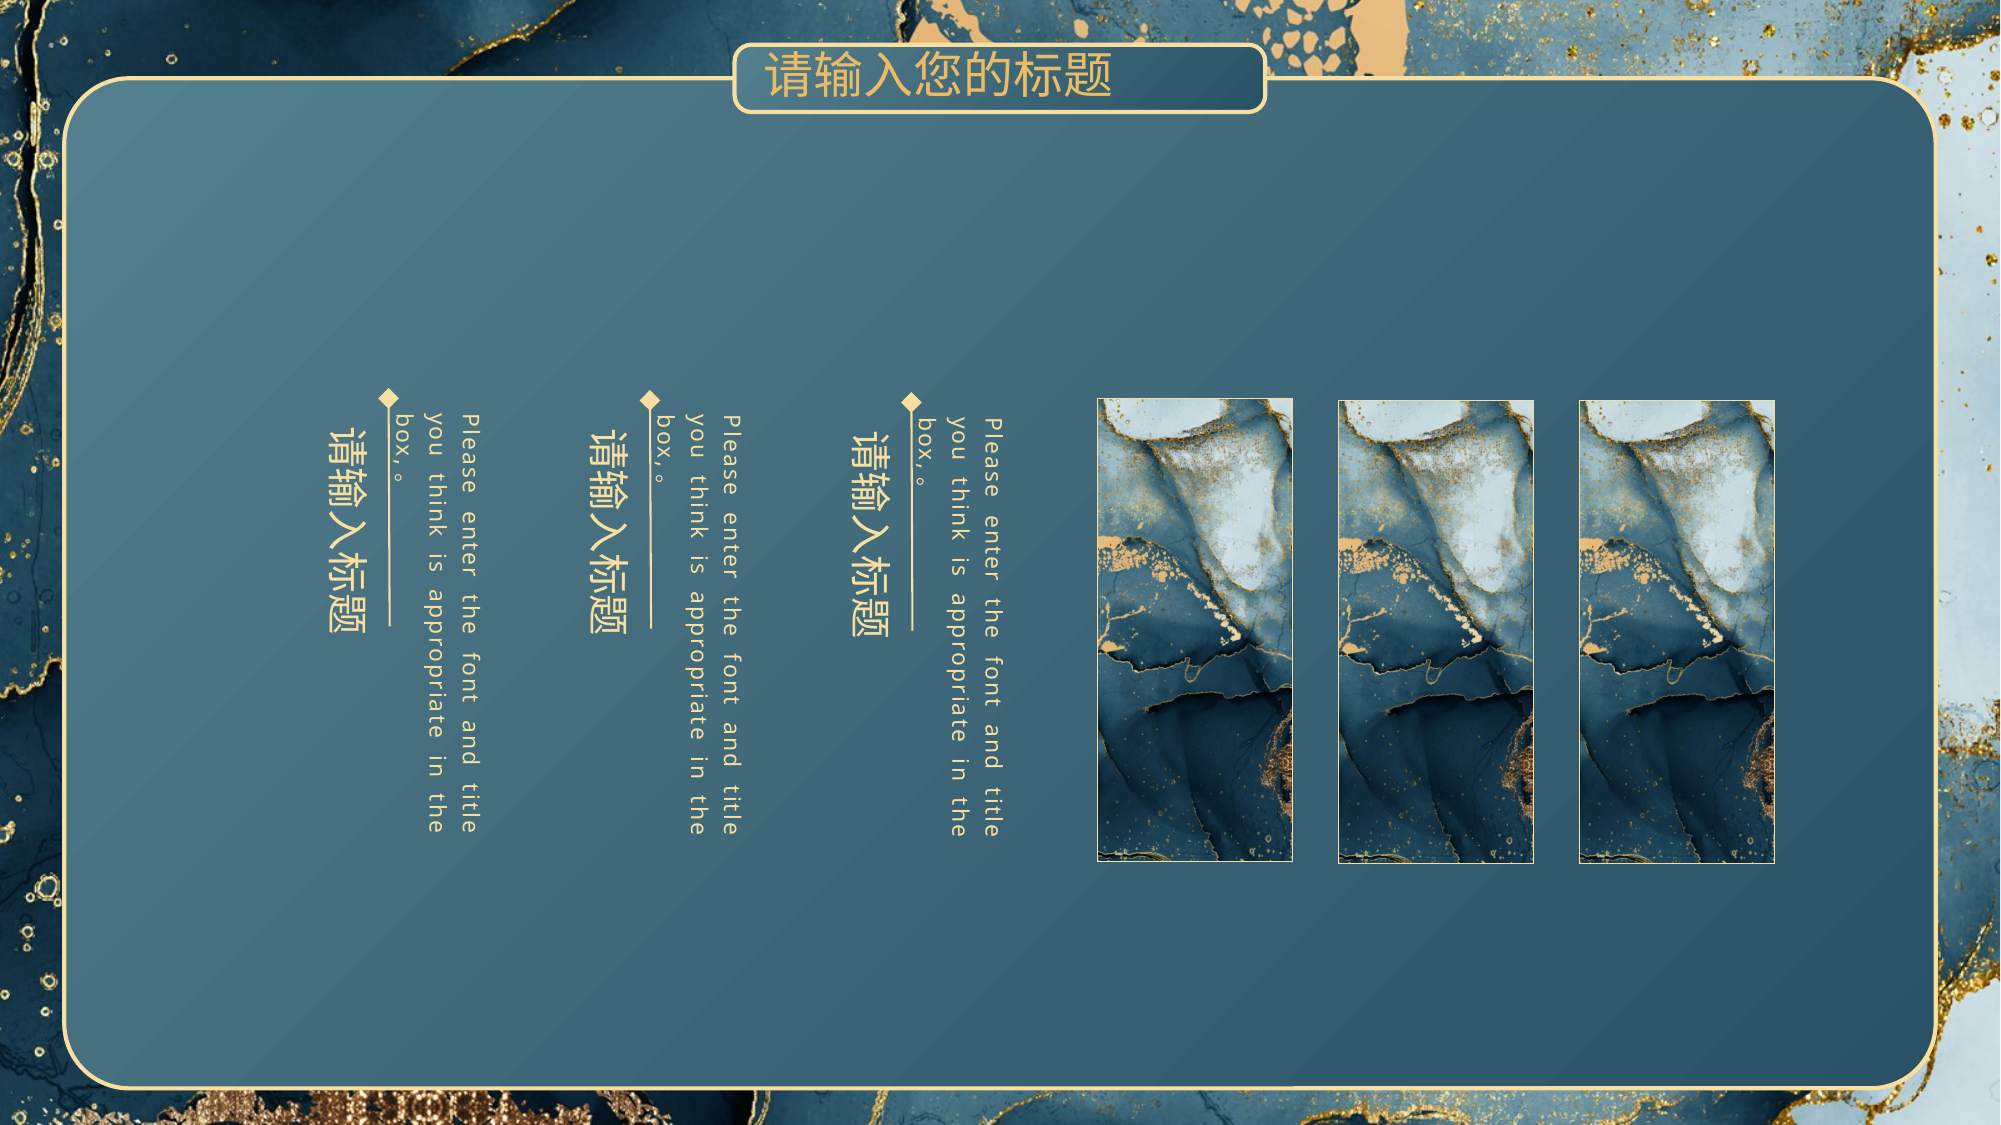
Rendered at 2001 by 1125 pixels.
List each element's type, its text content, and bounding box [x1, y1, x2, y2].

text_box [63, 77, 1937, 1090]
text_box [733, 44, 1267, 114]
text_box 请输入您的标题 [748, 36, 1252, 112]
text_box 请输入标题 [561, 413, 643, 618]
text_box Please enter the font and title you think is appropriate in the box,。 [890, 402, 1022, 855]
text_box 请输入标题 [823, 415, 905, 620]
text_box Please enter the font and title you think is appropriate in the box,。 [367, 398, 499, 851]
picture [0, 0, 2001, 1125]
text_box 请输入标题 [300, 411, 382, 616]
text_box Please enter the font and title you think is appropriate in the box,。 [629, 400, 761, 853]
